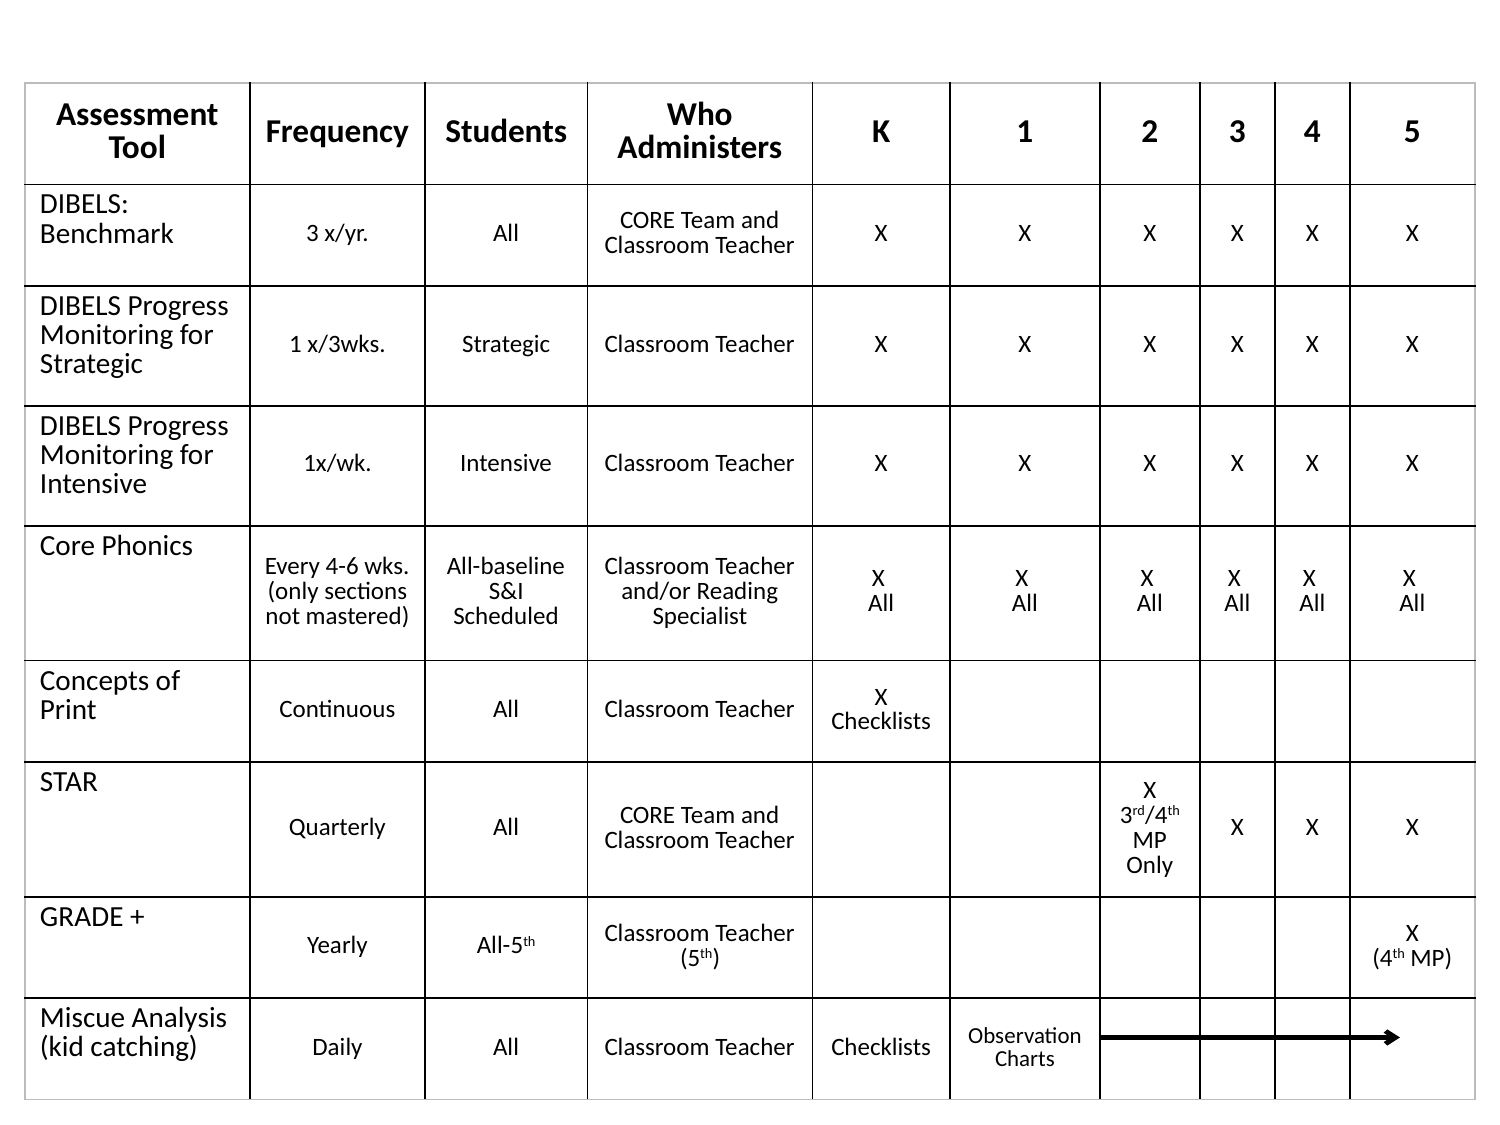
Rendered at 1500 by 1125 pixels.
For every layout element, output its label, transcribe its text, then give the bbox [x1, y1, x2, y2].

table_header Frequency [251, 84, 424, 184]
table_cell Daily [251, 999, 424, 1099]
table_cell X [1276, 763, 1349, 896]
table_cell Every 4-6 wks. (only sections not mastered) [251, 527, 424, 660]
table_cell X [813, 407, 949, 525]
table_cell X [1201, 763, 1274, 896]
table_cell All [426, 999, 587, 1099]
table_cell X 3rd/4th MP Only [1101, 763, 1199, 896]
table_header 3 [1201, 84, 1274, 184]
table_header Students [426, 84, 587, 184]
table_cell X All [1351, 527, 1474, 660]
table_cell X All [951, 527, 1099, 660]
table_cell [1351, 999, 1474, 1099]
table_cell 1 x/3wks. [251, 287, 424, 405]
table_cell [1201, 898, 1274, 997]
table_cell X [1351, 407, 1474, 525]
table_cell 3 x/yr. [251, 185, 424, 285]
table_cell CORE Team and Classroom Teacher [588, 185, 812, 285]
table_header Assessment Tool [26, 84, 249, 184]
table_cell X [951, 407, 1099, 525]
table_cell Strategic [426, 287, 587, 405]
table_cell X [813, 185, 949, 285]
table_cell Core Phonics [26, 527, 249, 660]
table_cell X [951, 287, 1099, 405]
table_cell Classroom Teacher [588, 661, 812, 761]
table_cell X [1101, 407, 1199, 525]
table_cell Miscue Analysis (kid catching) [26, 999, 249, 1099]
table_cell [1276, 1046, 1349, 1099]
table_cell Checklists [813, 999, 949, 1099]
table_cell X [1351, 185, 1474, 285]
table_cell GRADE + [26, 898, 249, 997]
table_cell [1201, 999, 1274, 1035]
table_cell [1351, 661, 1474, 761]
table_cell X All [1276, 527, 1349, 660]
table_cell [1101, 1045, 1199, 1099]
table_header 2 [1101, 84, 1199, 184]
table_cell [1201, 661, 1274, 761]
table_cell X All [1101, 527, 1199, 660]
table_cell X Checklists [813, 661, 949, 761]
table_cell X [1351, 763, 1474, 896]
table_header Who Administers [588, 84, 812, 184]
table_cell X [1201, 407, 1274, 525]
table_cell DIBELS: Benchmark [26, 185, 249, 285]
table_cell [1101, 999, 1199, 1035]
table_cell DIBELS Progress Monitoring for Intensive [26, 407, 249, 525]
table_header K [813, 84, 949, 184]
table_cell Continuous [251, 661, 424, 761]
table_cell Concepts of Print [26, 661, 249, 761]
table_cell X [1101, 287, 1199, 405]
table_cell Quarterly [251, 763, 424, 896]
table_cell X [1101, 185, 1199, 285]
table_cell Yearly [251, 898, 424, 997]
table_cell Classroom Teacher [588, 999, 812, 1099]
table_cell All [426, 661, 587, 761]
table_cell Intensive [426, 407, 587, 525]
table_cell [951, 763, 1099, 896]
table_cell Observation Charts [951, 999, 1099, 1099]
table_cell X [1276, 407, 1349, 525]
table_cell STAR [26, 763, 249, 896]
table_cell X [1276, 287, 1349, 405]
table_cell [951, 898, 1099, 997]
table_cell CORE Team and Classroom Teacher [588, 763, 812, 896]
table_cell X [813, 287, 949, 405]
table_cell X [1351, 287, 1474, 405]
table_cell X (4th MP) [1351, 898, 1474, 997]
table_cell All-baseline S&I Scheduled [426, 527, 587, 660]
table_cell [1101, 661, 1199, 761]
table_cell [1201, 1046, 1274, 1099]
table_cell X All [1201, 527, 1274, 660]
table_cell X [1276, 185, 1349, 285]
table_cell All [426, 185, 587, 285]
table_cell [1101, 898, 1199, 997]
table_cell [951, 661, 1099, 761]
table_cell [813, 898, 949, 997]
table_cell X [1201, 287, 1274, 405]
table_header 1 [951, 84, 1099, 184]
table_cell Classroom Teacher [588, 287, 812, 405]
table_cell Classroom Teacher and/or Reading Specialist [588, 527, 812, 660]
table_cell DIBELS Progress Monitoring for Strategic [26, 287, 249, 405]
table_cell [813, 763, 949, 896]
table_cell [1276, 999, 1349, 1035]
table_cell [1276, 661, 1349, 761]
table_cell X All [813, 527, 949, 660]
table_cell X [951, 185, 1099, 285]
table_cell All-5th [426, 898, 587, 997]
table_cell X [1201, 185, 1274, 285]
table_cell Classroom Teacher [588, 407, 812, 525]
table_header 4 [1276, 84, 1349, 184]
table_cell All [426, 763, 587, 896]
table_cell 1x/wk. [251, 407, 424, 525]
table_cell [1276, 898, 1349, 997]
table_header 5 [1351, 84, 1474, 184]
table_cell Classroom Teacher (5th) [588, 898, 812, 997]
